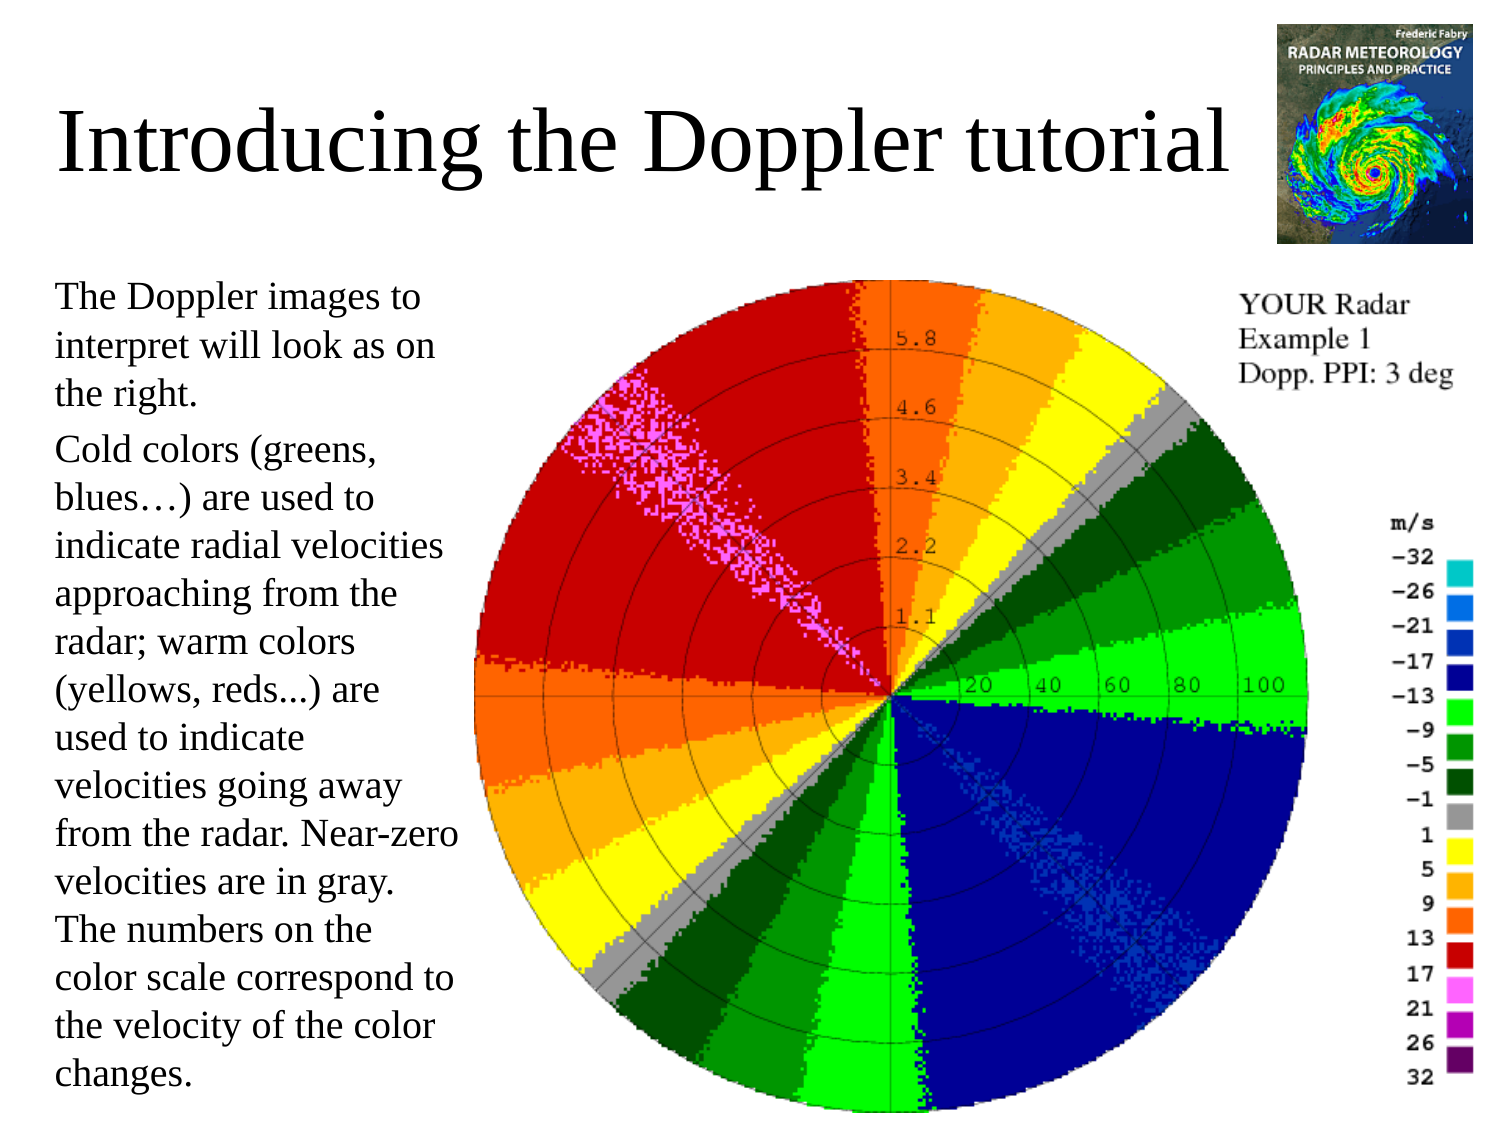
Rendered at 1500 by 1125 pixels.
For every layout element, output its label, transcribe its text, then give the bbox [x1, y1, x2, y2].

footer e05.1: Doppler tutorial – Wind profile retrievals [169, 1053, 469, 1113]
picture [1277, 24, 1473, 244]
title Introducing the Doppler tutorial [39, 26, 1250, 244]
picture [474, 279, 1476, 1114]
list The Doppler images to interpret will look as on the right. Cold colors (greens, blues…) are used to indicate radial velocities approaching from the radar; warm colors (yellows, reds...) are used to indicate velocities going away from the radar. Near-zero velocities are in gray. The numbers on the color scale correspond to the velocity of the color changes. [39, 262, 475, 1113]
